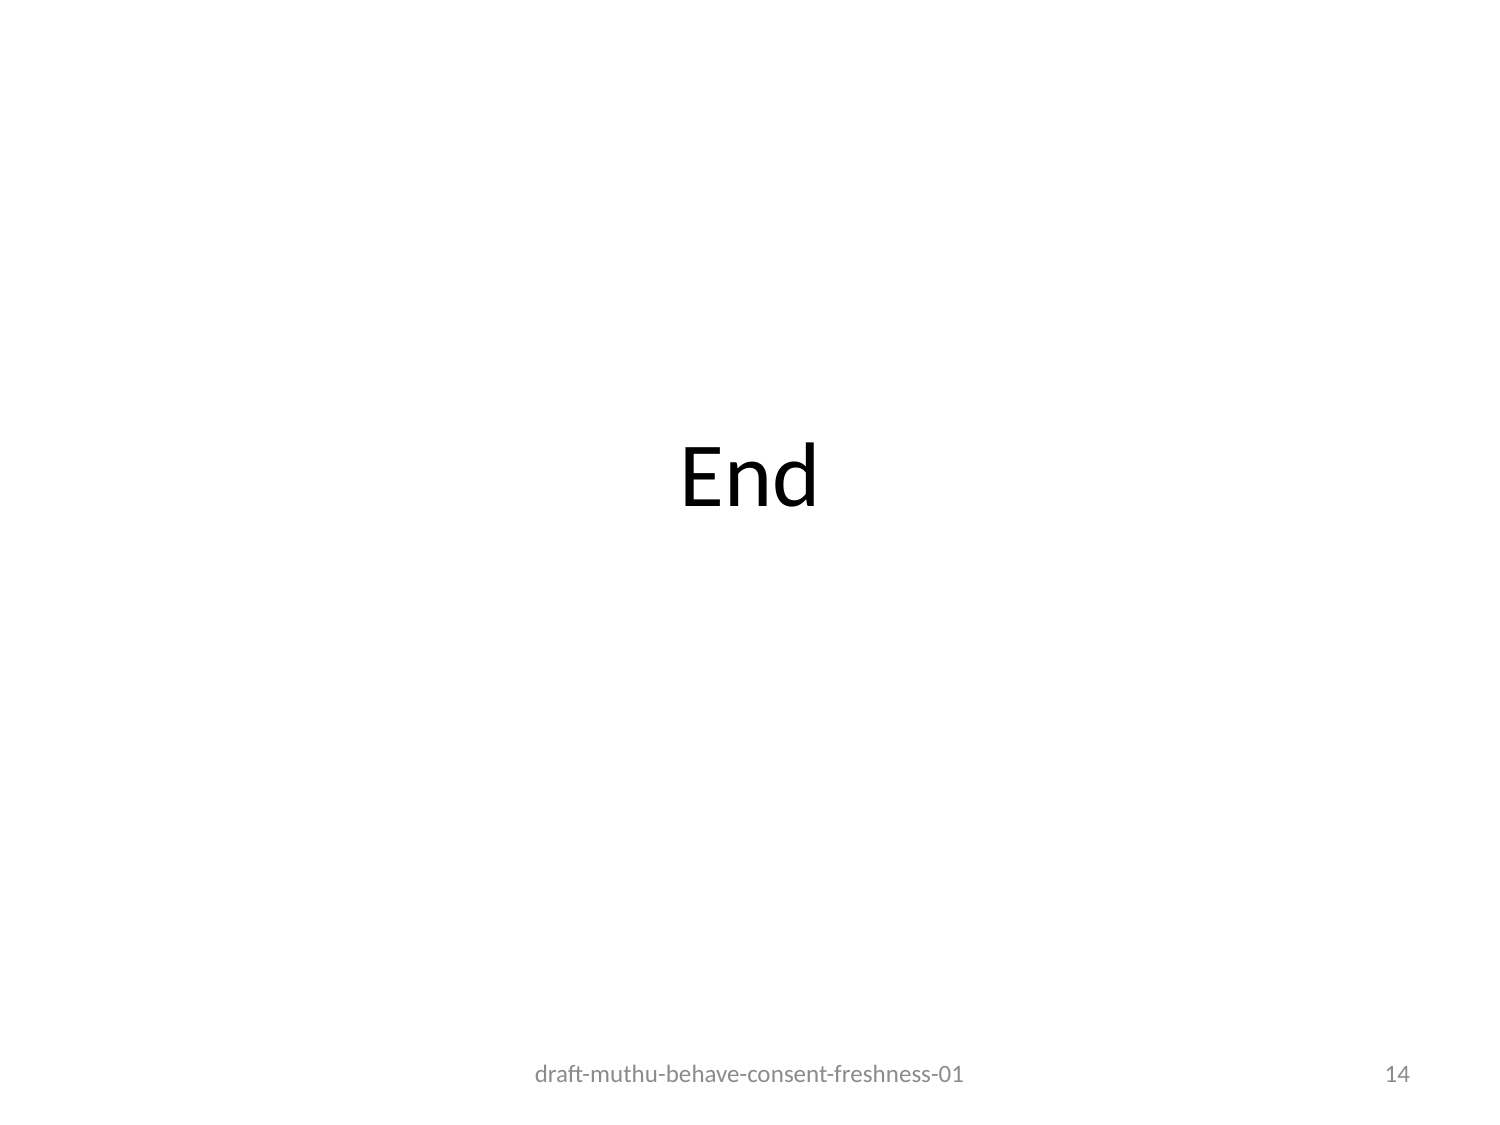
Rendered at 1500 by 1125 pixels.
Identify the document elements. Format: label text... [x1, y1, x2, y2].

title End [112, 349, 1388, 591]
slide_number 14 [1074, 1042, 1425, 1103]
footer draft-muthu-behave-consent-freshness-01 [512, 1042, 988, 1103]
